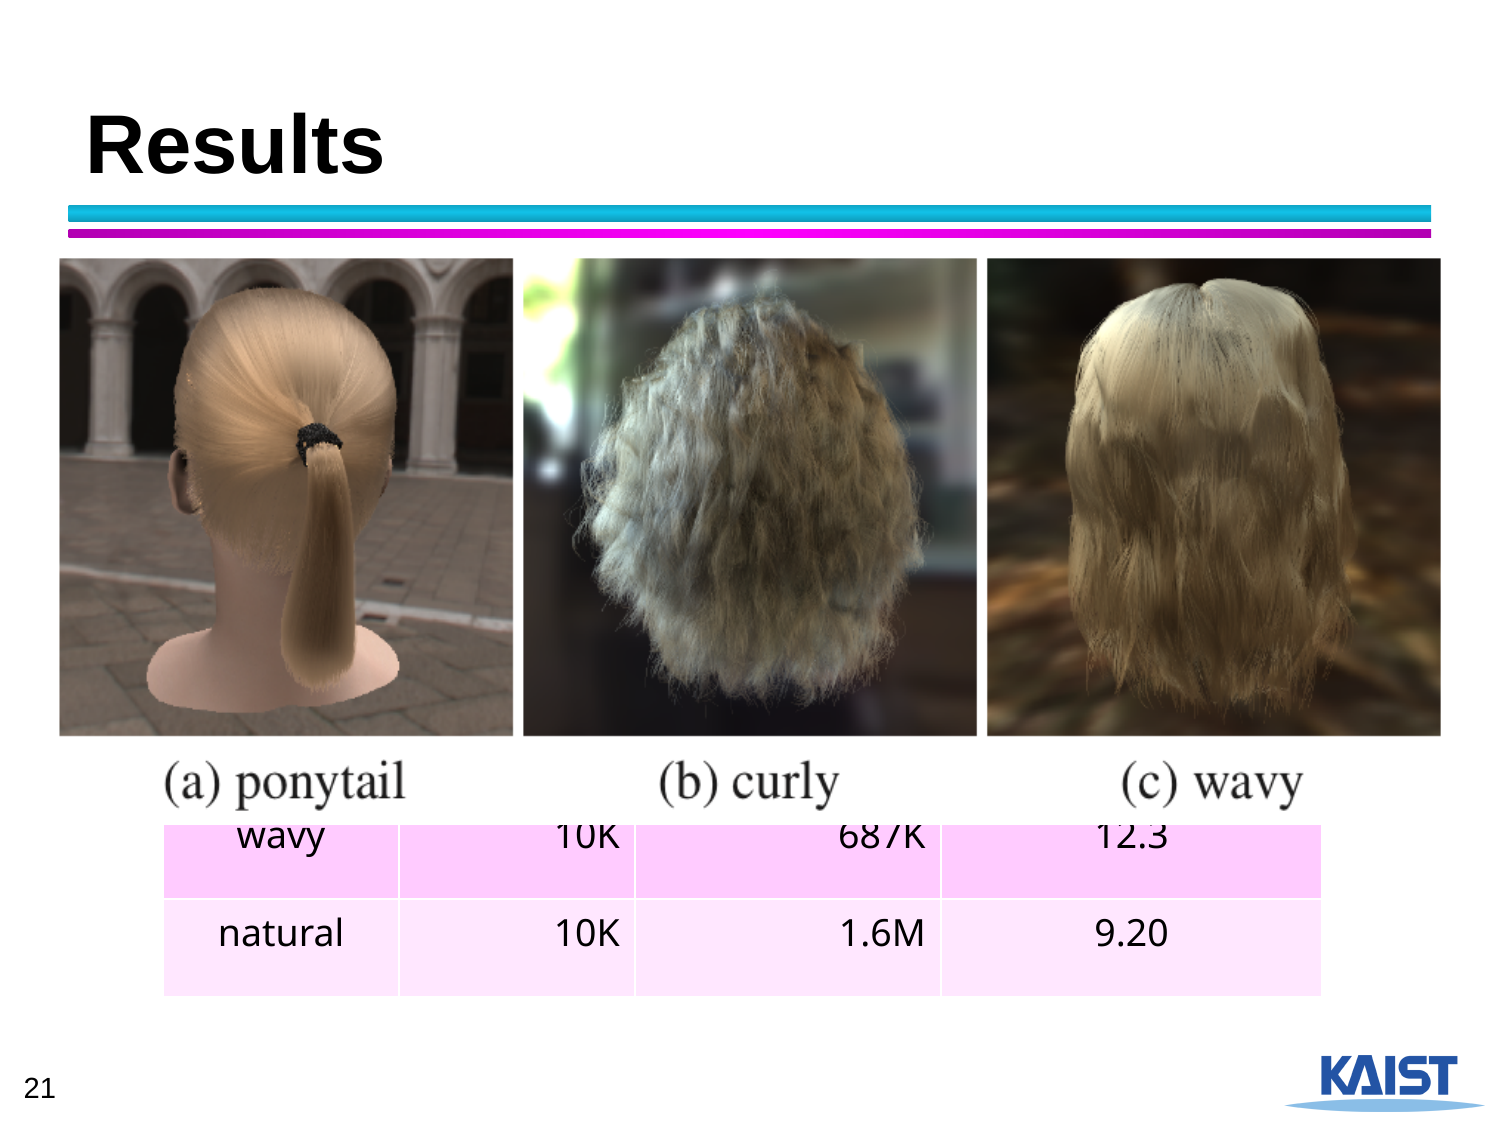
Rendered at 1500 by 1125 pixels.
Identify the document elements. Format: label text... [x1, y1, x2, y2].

table_cell 1.6M [636, 900, 940, 996]
table_cell wavy [164, 833, 398, 898]
title Results [70, 48, 1430, 199]
picture [42, 243, 1470, 825]
table_cell 9.20 [942, 900, 1321, 996]
picture [1284, 1055, 1485, 1112]
table_cell 12.3 [942, 833, 1321, 898]
table_cell 10K [400, 833, 634, 898]
table_cell natural [164, 900, 398, 996]
table_cell 687K [636, 833, 940, 898]
table_cell 10K [400, 900, 634, 996]
